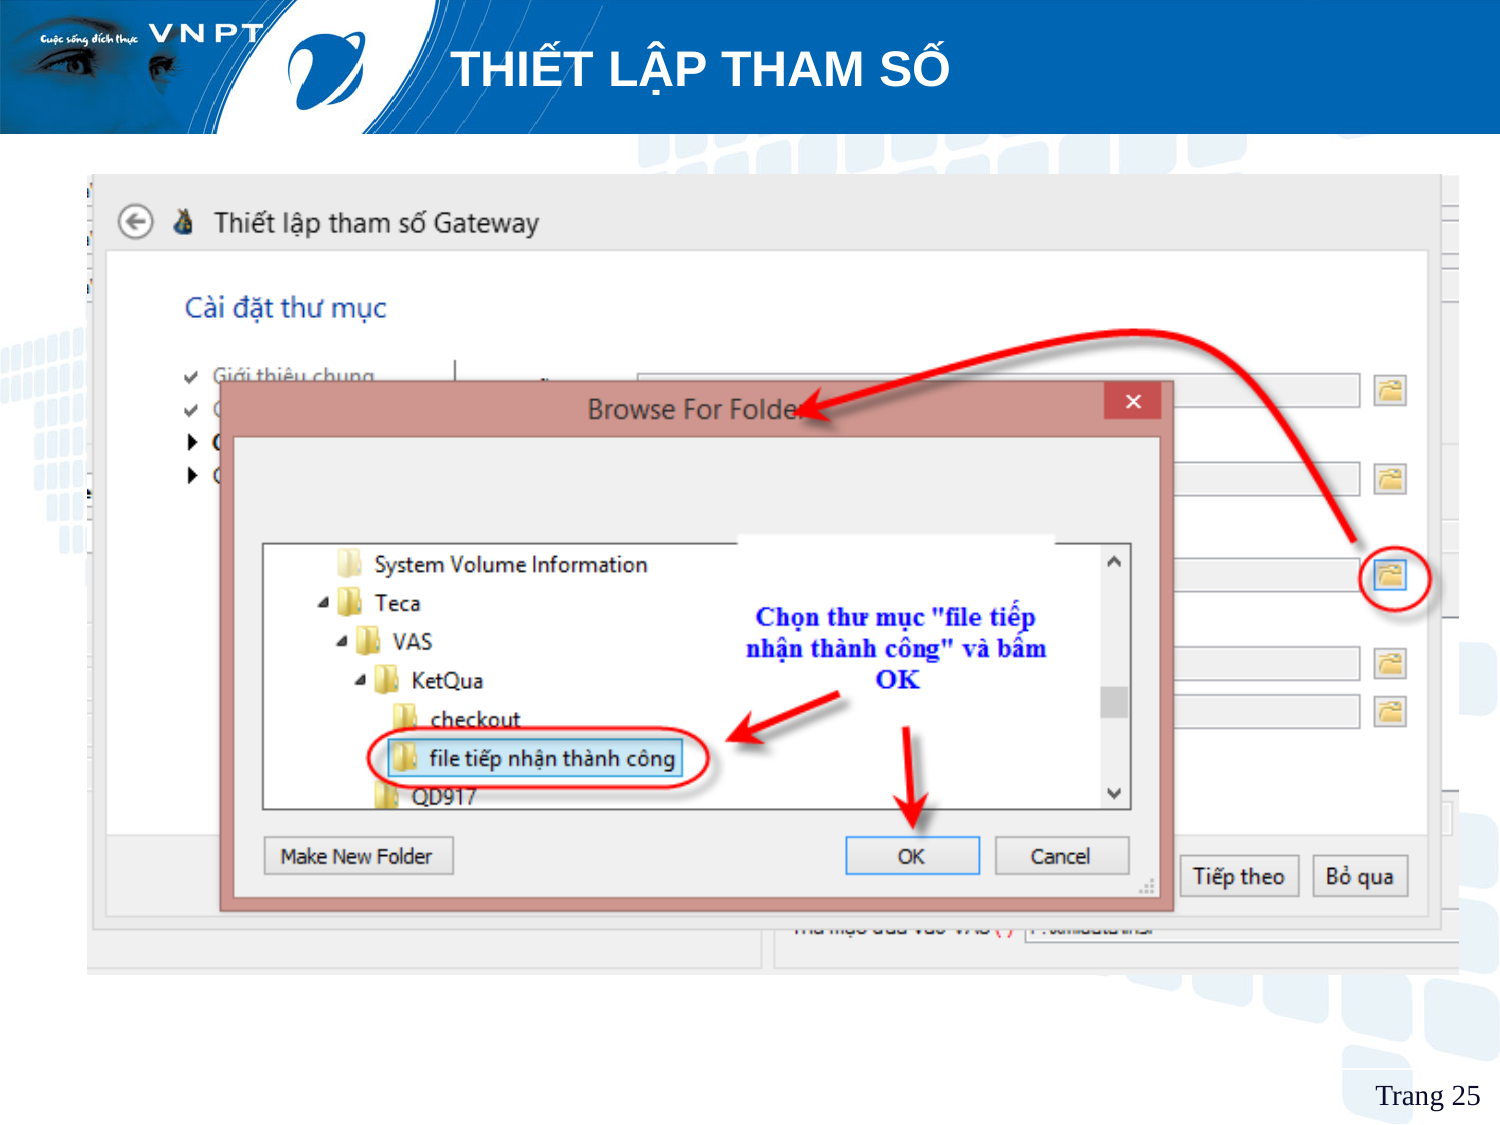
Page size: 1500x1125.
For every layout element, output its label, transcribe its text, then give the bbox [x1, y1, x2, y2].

picture [0, 0, 1500, 1125]
slide_number Trang 25 [1242, 1068, 1497, 1125]
title THIẾT LẬP THAM SỐ [437, 0, 1496, 133]
